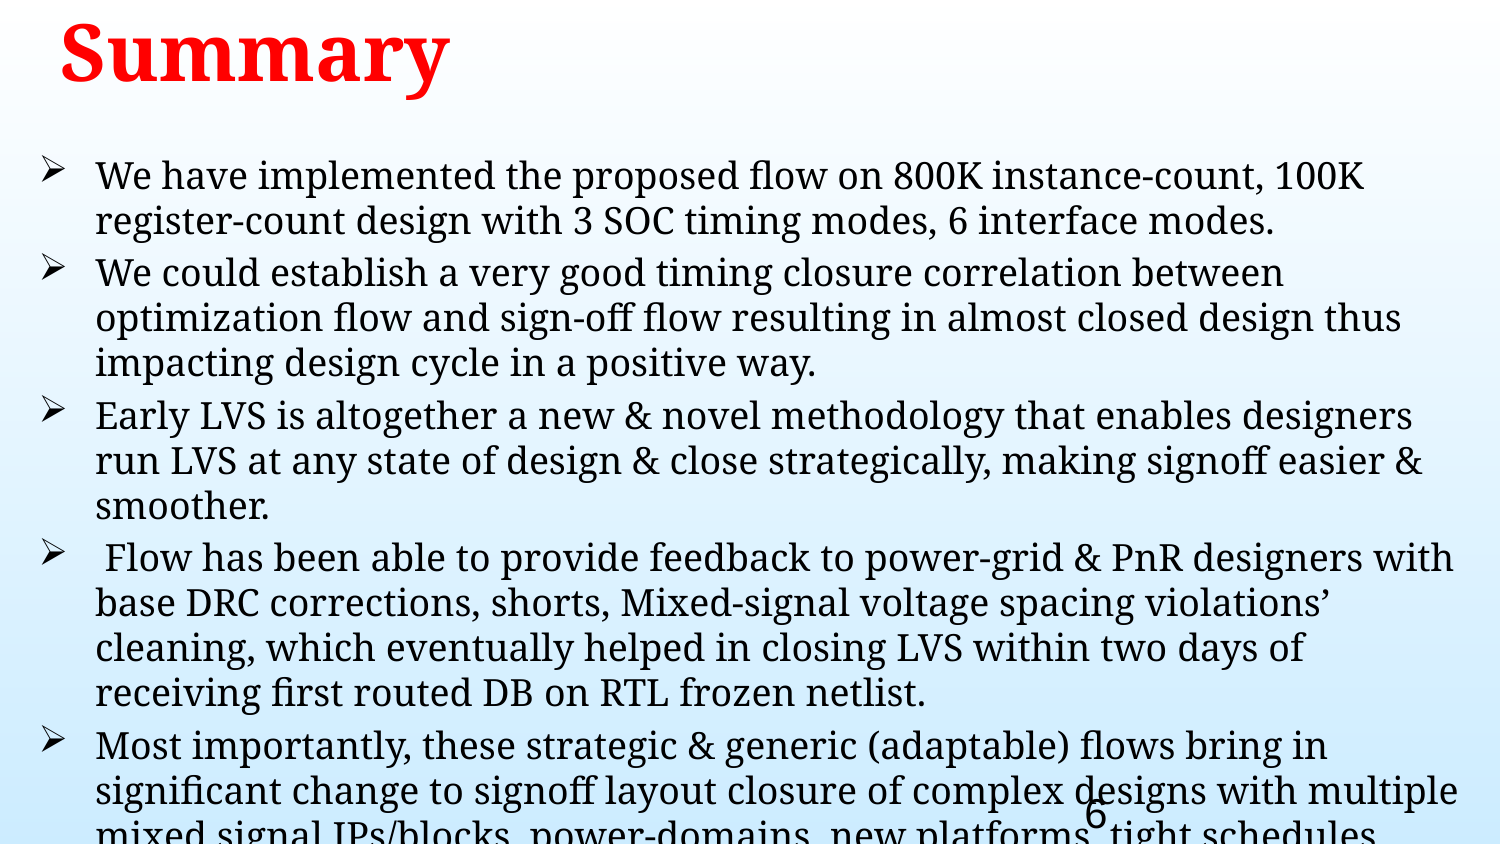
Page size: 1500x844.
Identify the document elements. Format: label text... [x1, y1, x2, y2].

slide_number 6 [1075, 824, 1394, 836]
list We have implemented the proposed flow on 800K instance-count, 100K register-count design with 3 SOC timing modes, 6 interface modes. We could establish a very good timing closure correlation between optimization flow and sign-off flow resulting in almost closed design thus impacting design cycle in a positive way. Early LVS is altogether a new & novel methodology that enables designers run LVS at any state of design & close strategically, making signoff easier & smoother. Flow has been able to provide feedback to power-grid & PnR designers with base DRC corrections, shorts, Mixed-signal voltage spacing violations’ cleaning, which eventually helped in closing LVS within two days of receiving first routed DB on RTL frozen netlist. Most importantly, these strategic & generic (adaptable) flows bring in significant change to signoff layout closure of complex designs with multiple mixed signal IPs/blocks, power-domains, new platforms, tight schedules. [23, 91, 1484, 824]
title Summary [44, 0, 1433, 91]
